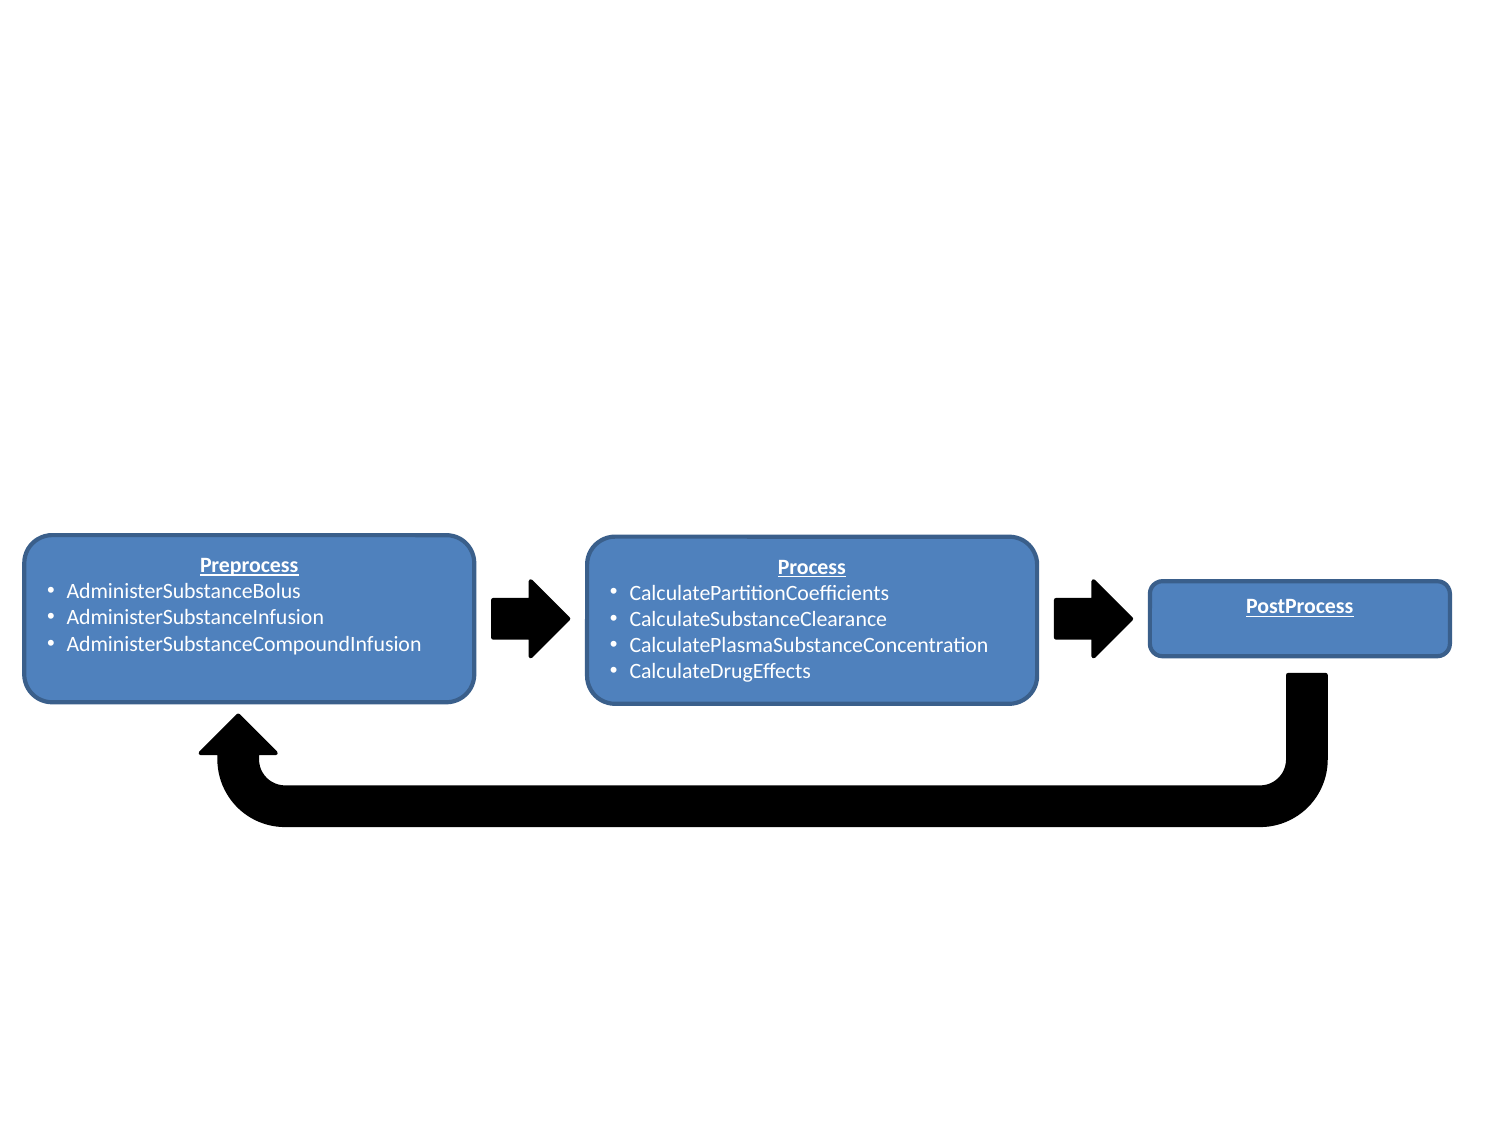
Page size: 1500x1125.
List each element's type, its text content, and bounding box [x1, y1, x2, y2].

text_box PostProcess [1147, 579, 1453, 659]
text_box Preprocess AdministerSubstanceBolus AdministerSubstanceInfusion AdministerSubstanceCompoundInfusion [22, 533, 477, 705]
text_box [198, 672, 1328, 828]
text_box [1053, 579, 1134, 659]
text_box Process CalculatePartitionCoefficients CalculateSubstanceClearance CalculatePlasmaSubstanceConcentration CalculateDrugEffects [584, 534, 1040, 706]
text_box [491, 579, 571, 659]
